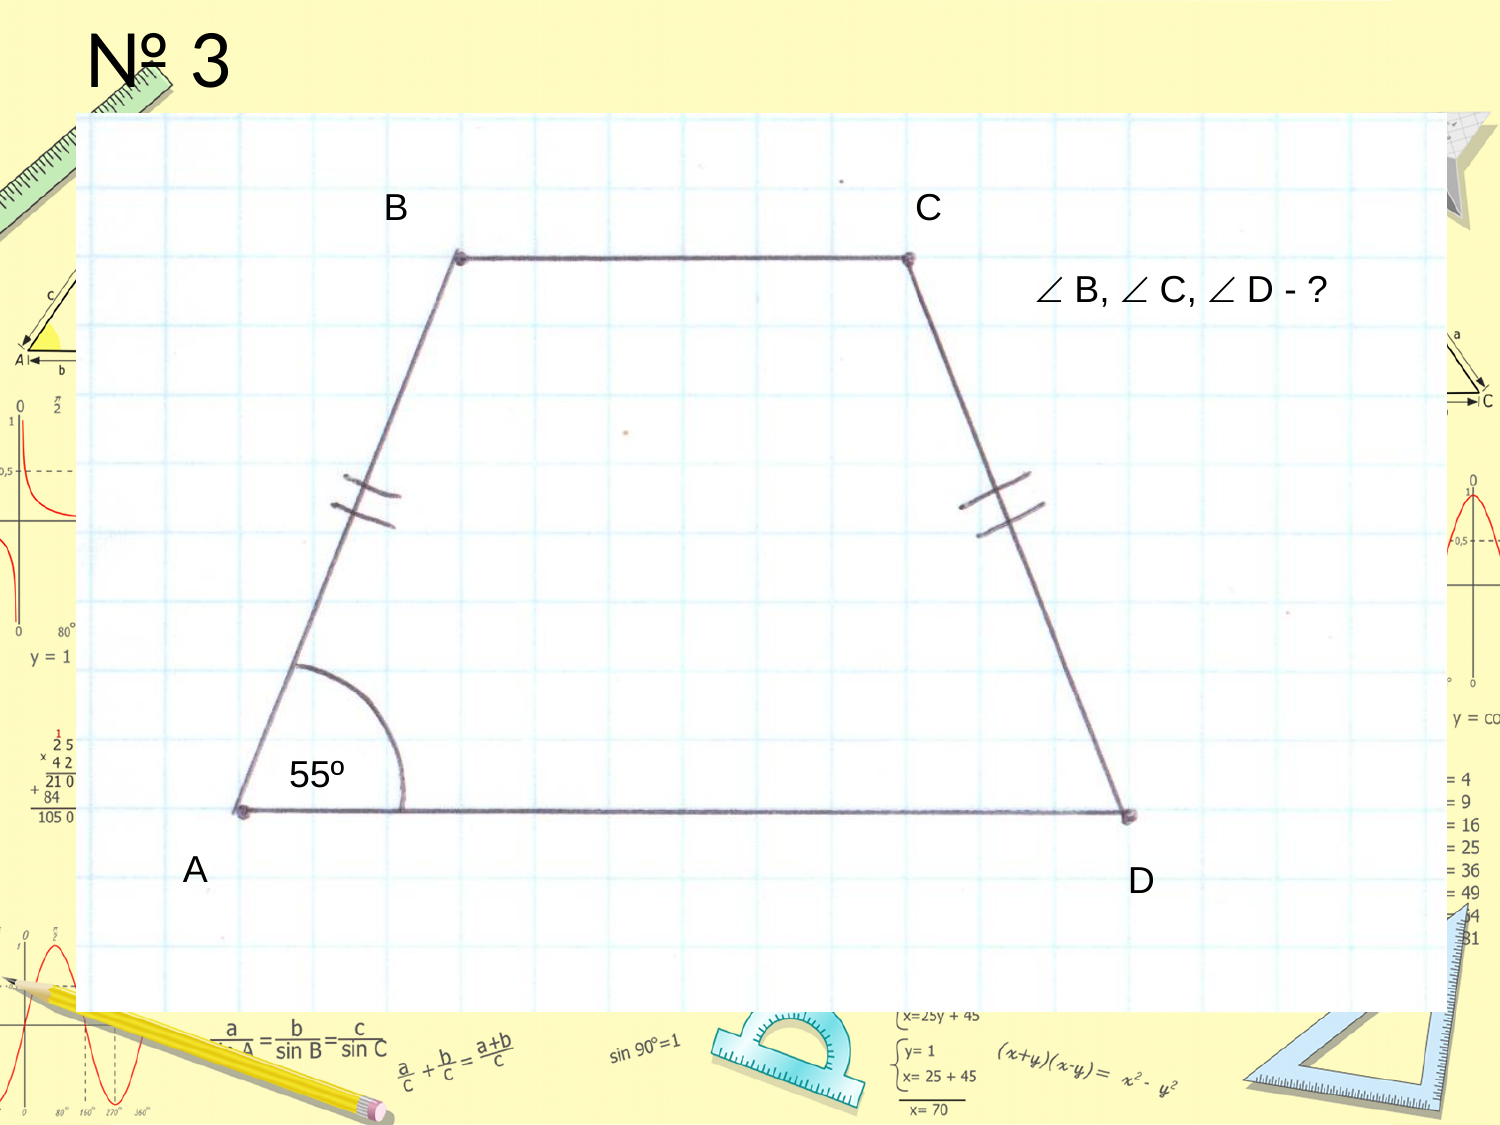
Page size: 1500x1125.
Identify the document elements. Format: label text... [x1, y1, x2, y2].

title № 3 [70, 0, 1421, 108]
picture [0, 0, 1500, 1125]
